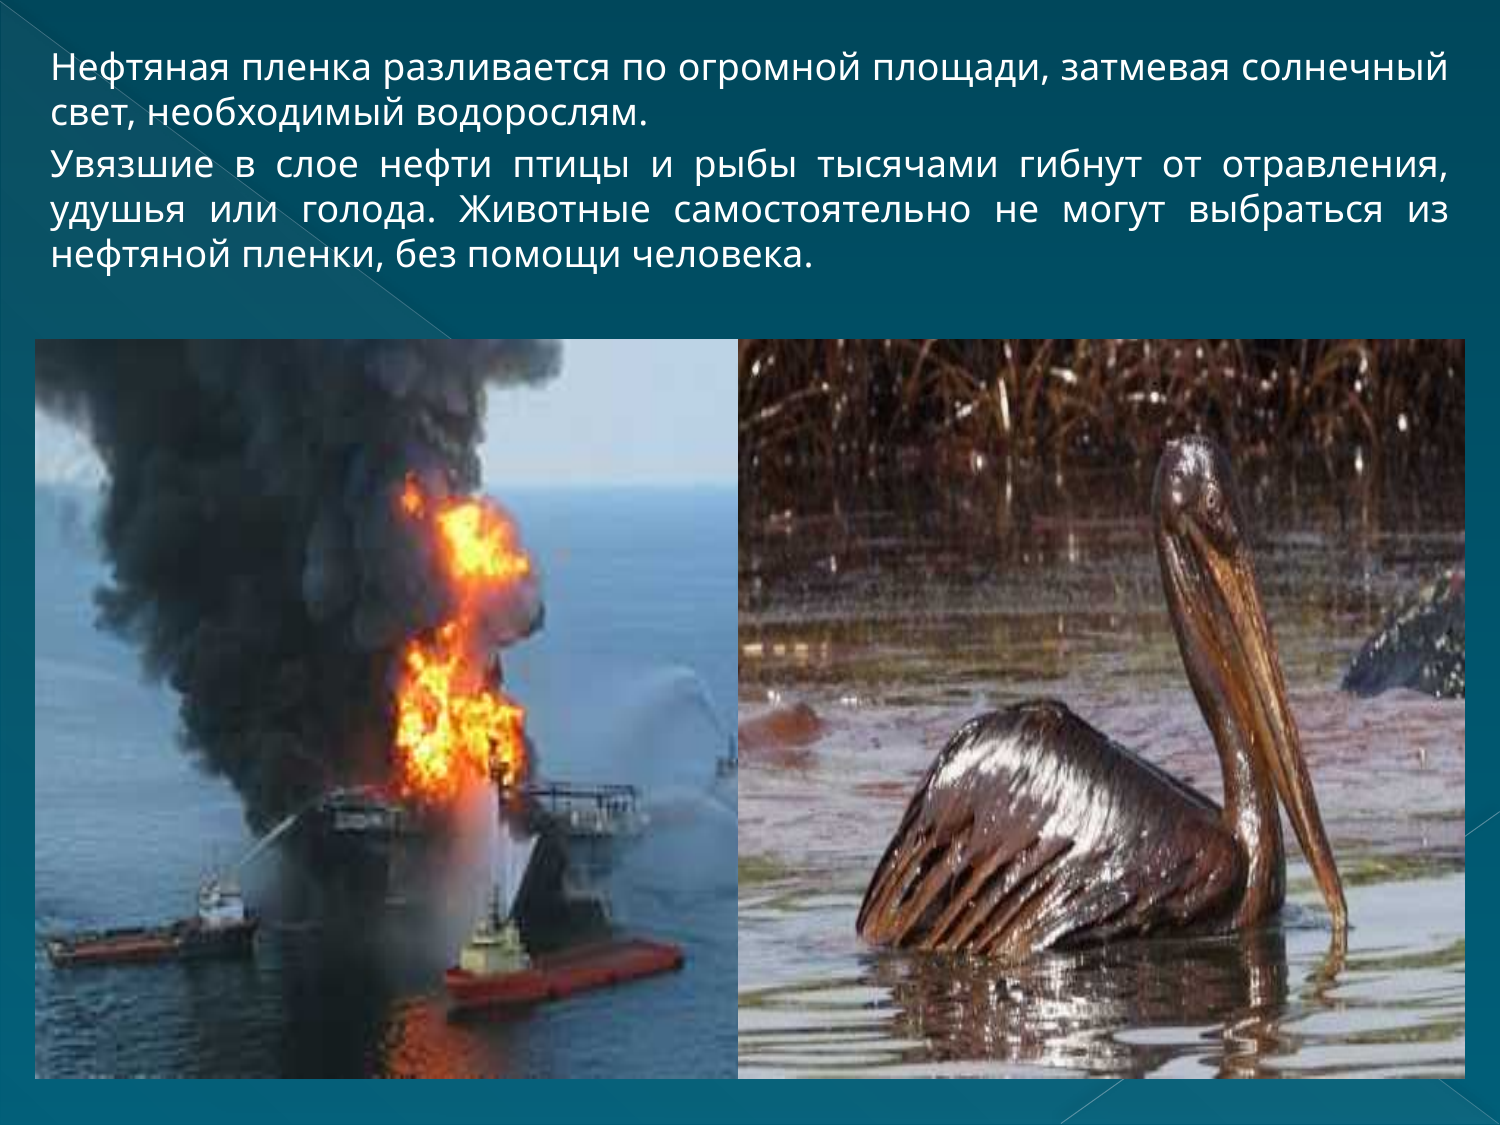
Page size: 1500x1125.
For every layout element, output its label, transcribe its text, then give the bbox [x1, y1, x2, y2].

picture [36, 339, 1464, 1082]
list Нефтяная пленка разливается по огромной площади, затмевая солнечный свет, необходимый водорослям. Увязшие в слое нефти птицы и рыбы тысячами гибнут от отравления, удушья или голода. Животные самостоятельно не могут выбраться из нефтяной пленки, без помощи человека. [35, 35, 1465, 317]
